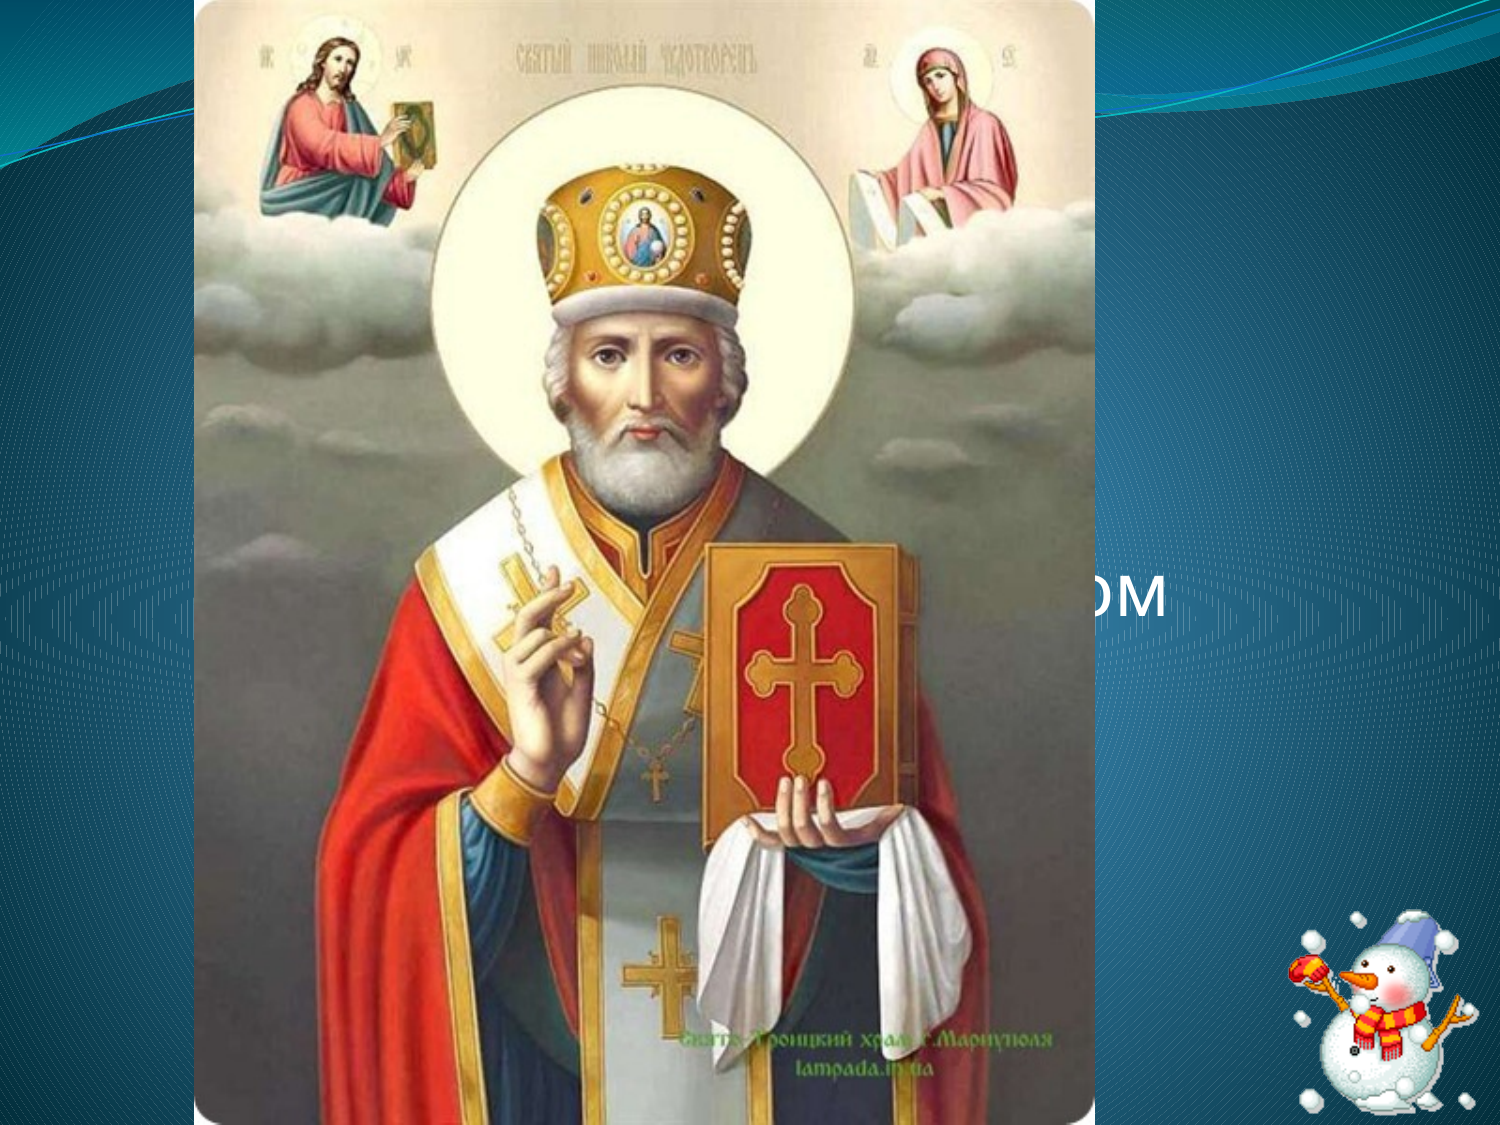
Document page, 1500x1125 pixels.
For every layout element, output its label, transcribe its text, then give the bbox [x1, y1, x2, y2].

picture [1257, 882, 1500, 1125]
picture [194, 0, 1095, 1125]
list Как звали человека, который был прообразом Санта – Клауса? [1101, 443, 1294, 692]
